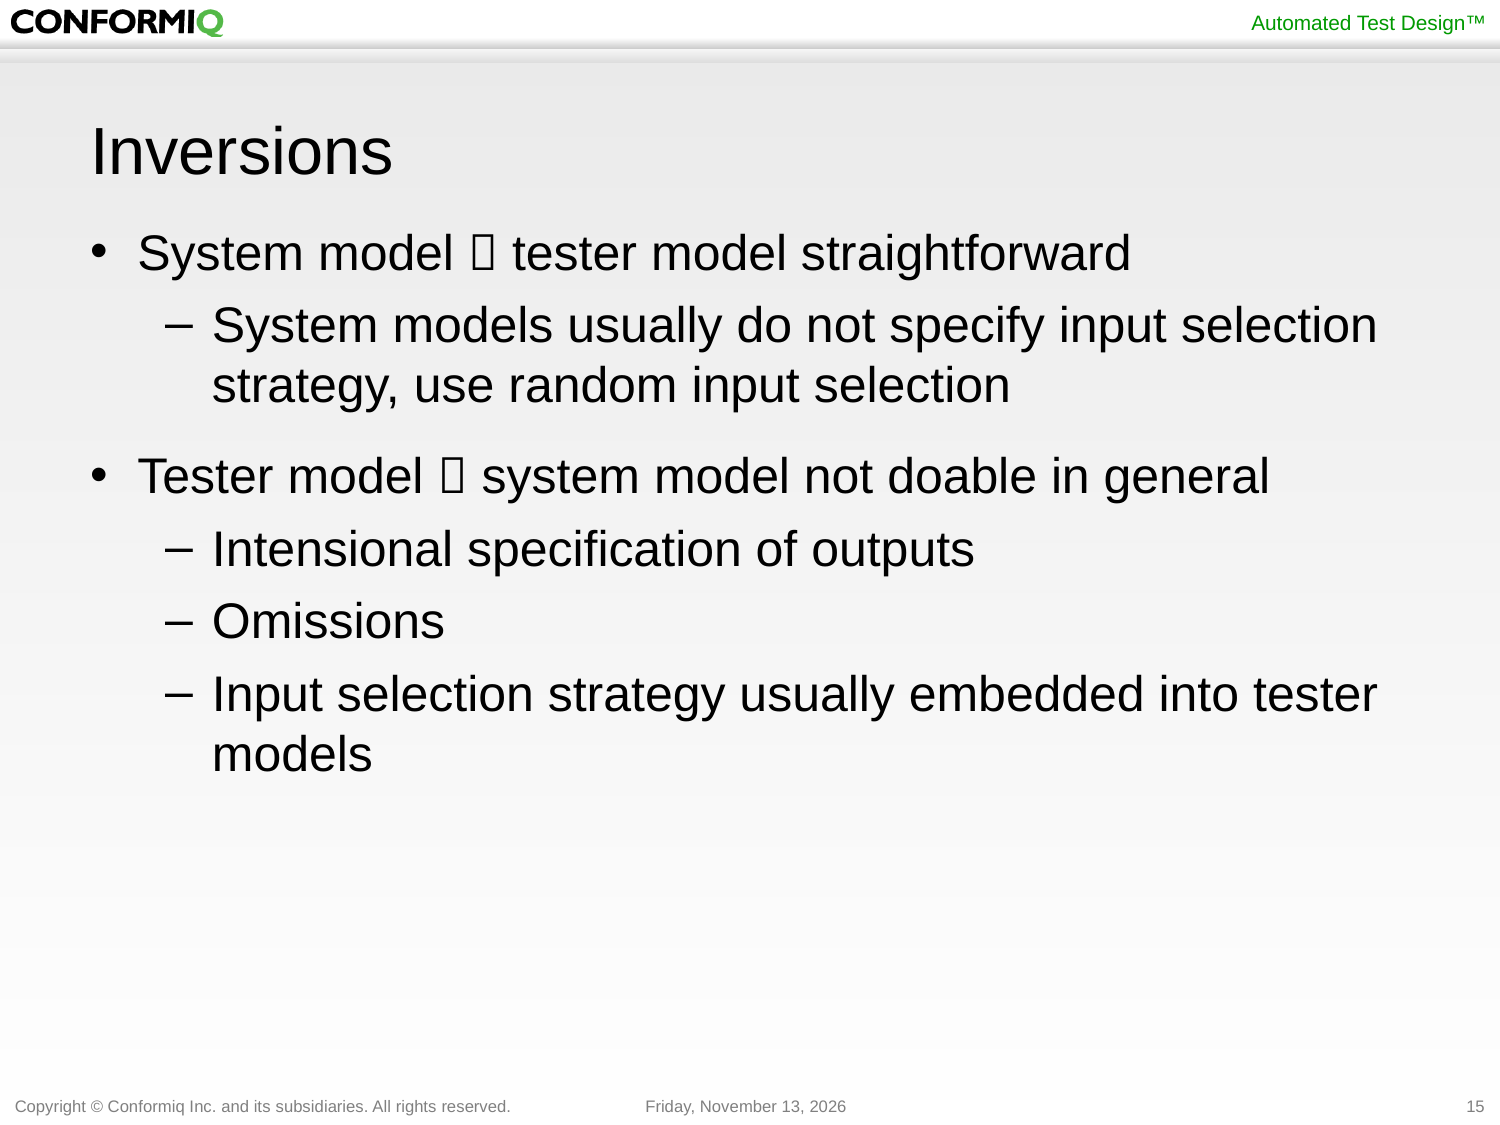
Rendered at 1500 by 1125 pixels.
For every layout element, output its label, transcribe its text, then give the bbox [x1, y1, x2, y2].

title Inversions [75, 99, 1425, 200]
picture [8, 4, 224, 37]
list System model  tester model straightforward System models usually do not specify input selection strategy, use random input selection Tester model  system model not doable in general Intensional specification of outputs Omissions Input selection strategy usually embedded into tester models [75, 212, 1425, 1063]
